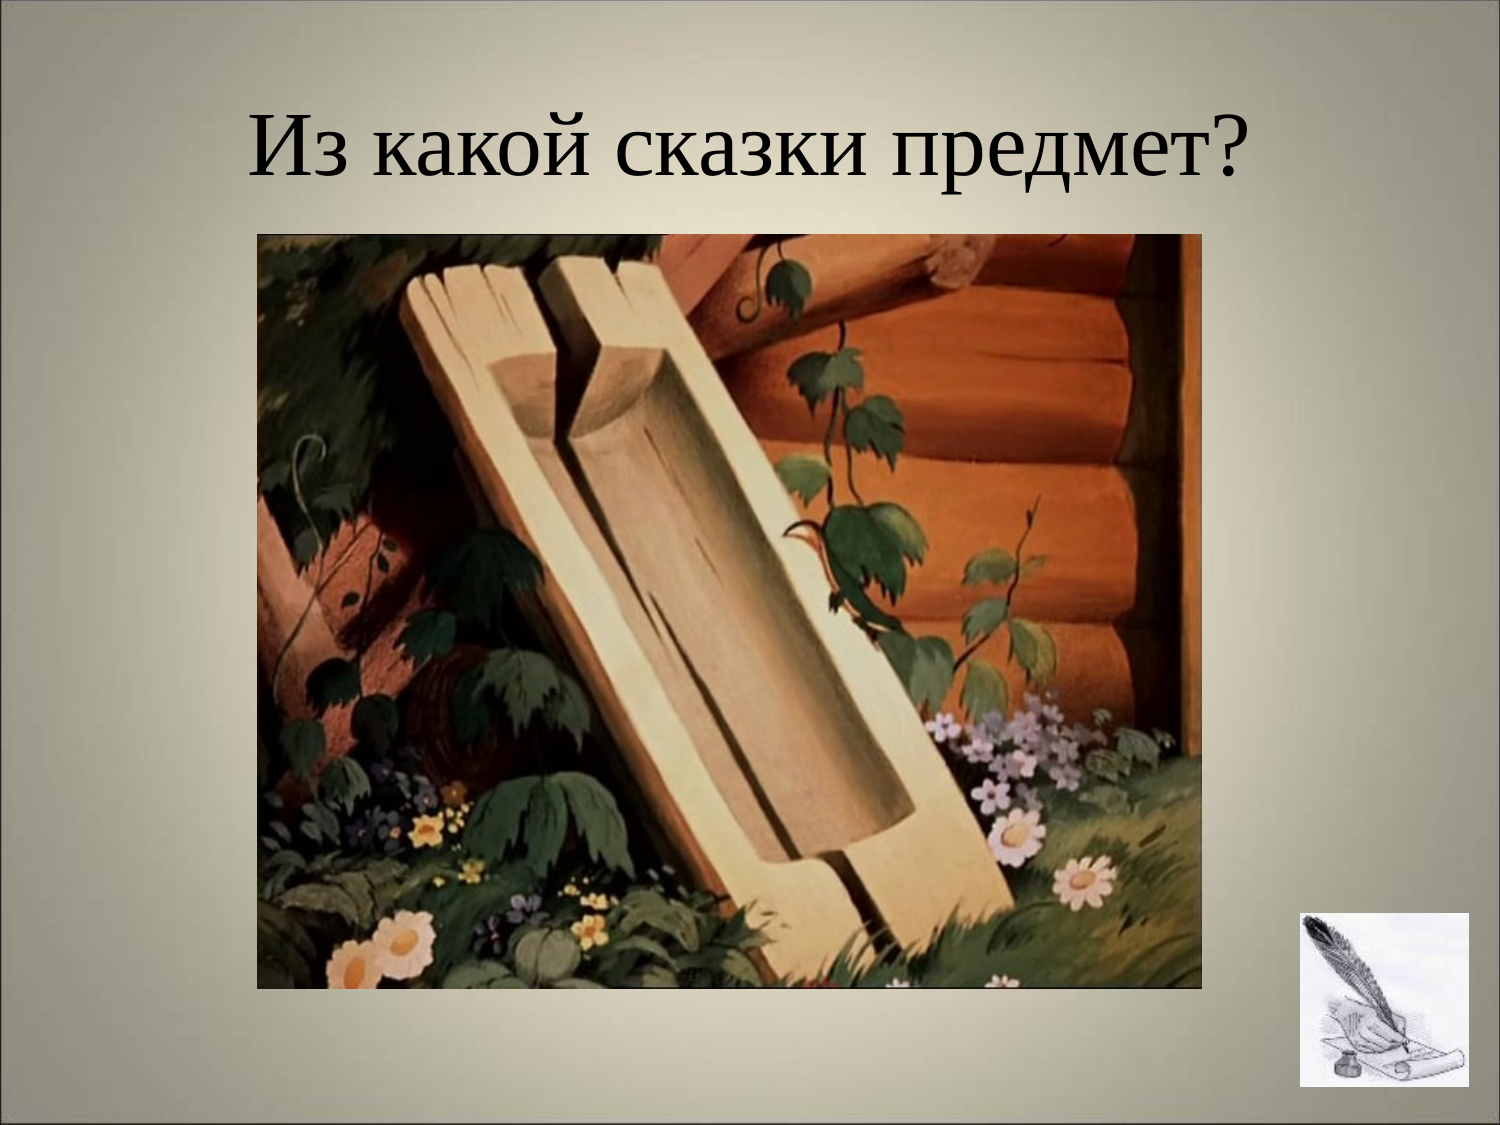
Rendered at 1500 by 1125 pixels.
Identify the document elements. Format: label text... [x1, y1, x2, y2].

picture [0, 0, 1500, 1125]
title Из какой сказки предмет? [74, 44, 1426, 233]
